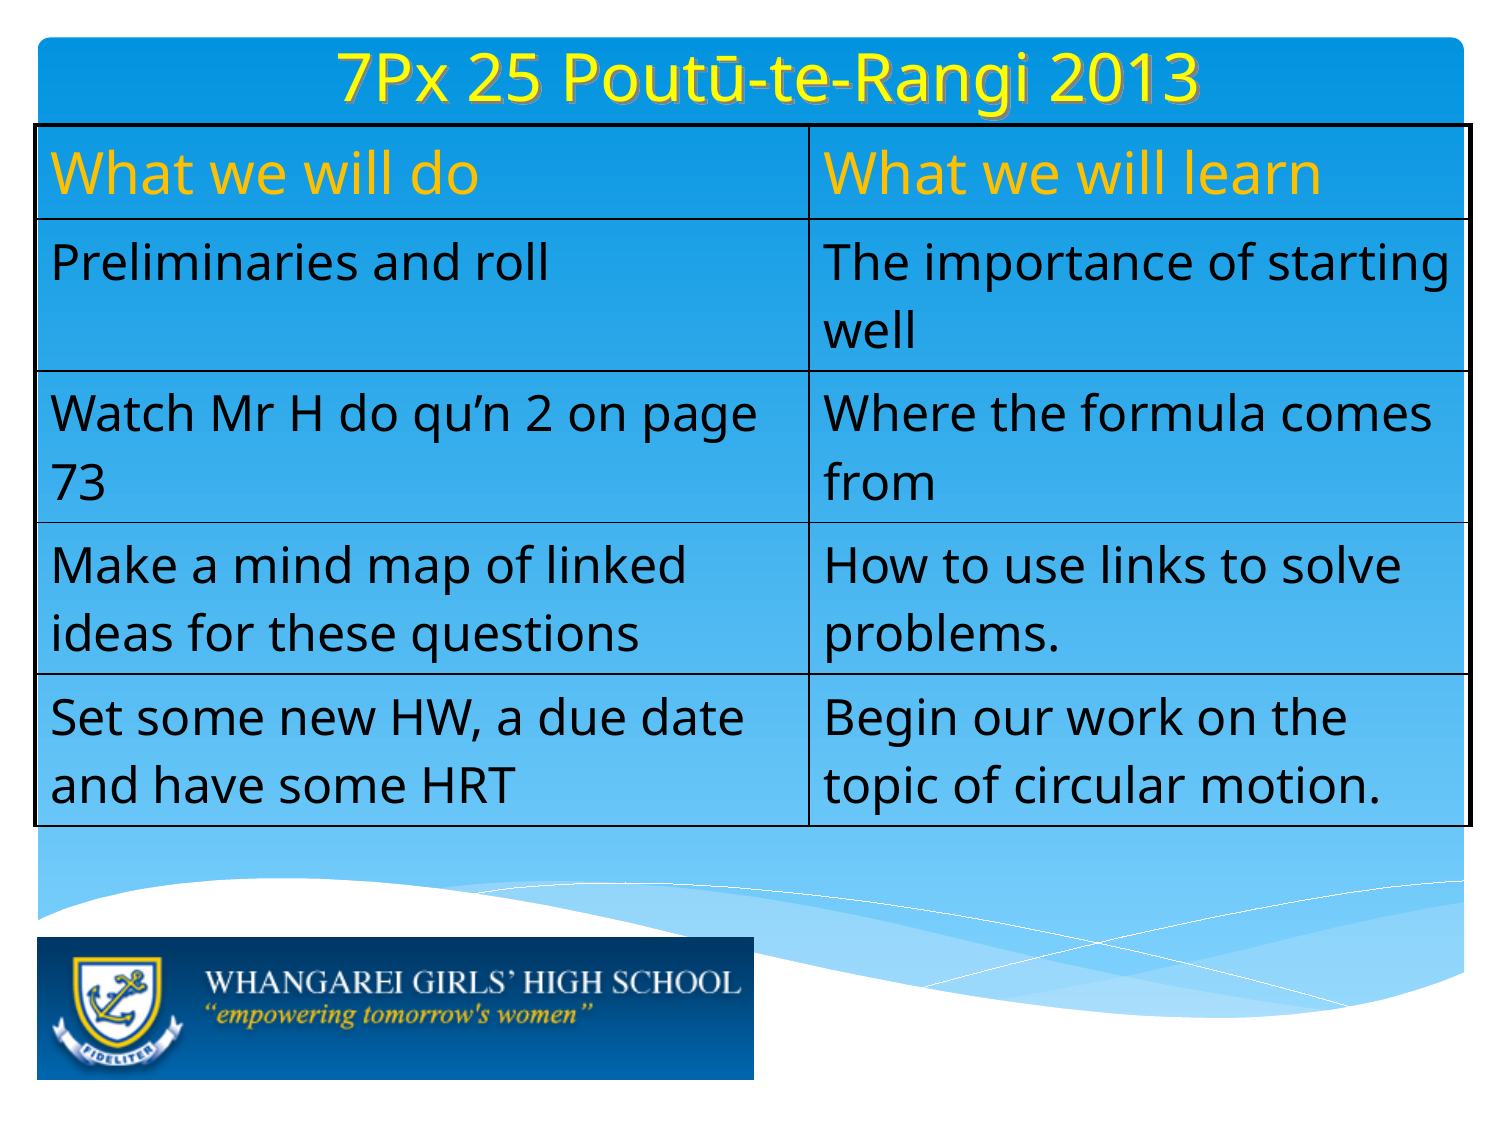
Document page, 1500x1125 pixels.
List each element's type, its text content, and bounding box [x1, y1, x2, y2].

picture [37, 937, 754, 1080]
table_cell How to use links to solve problems. [810, 523, 1468, 673]
text_box 7Px 25 Poutū-te-Rangi 2013 [162, 24, 1375, 123]
table_header What we will learn [810, 127, 1468, 218]
table_cell The importance of starting well [810, 220, 1468, 370]
table_cell Set some new HW, a due date and have some HRT [37, 675, 808, 825]
table_cell Where the formula comes from [810, 372, 1468, 522]
table_cell Preliminaries and roll [37, 220, 808, 370]
table_cell Begin our work on the topic of circular motion. [810, 675, 1468, 825]
table_cell Make a mind map of linked ideas for these questions [37, 523, 808, 673]
table_cell Watch Mr H do qu’n 2 on page 73 [37, 372, 808, 522]
table_header What we will do [37, 127, 808, 218]
